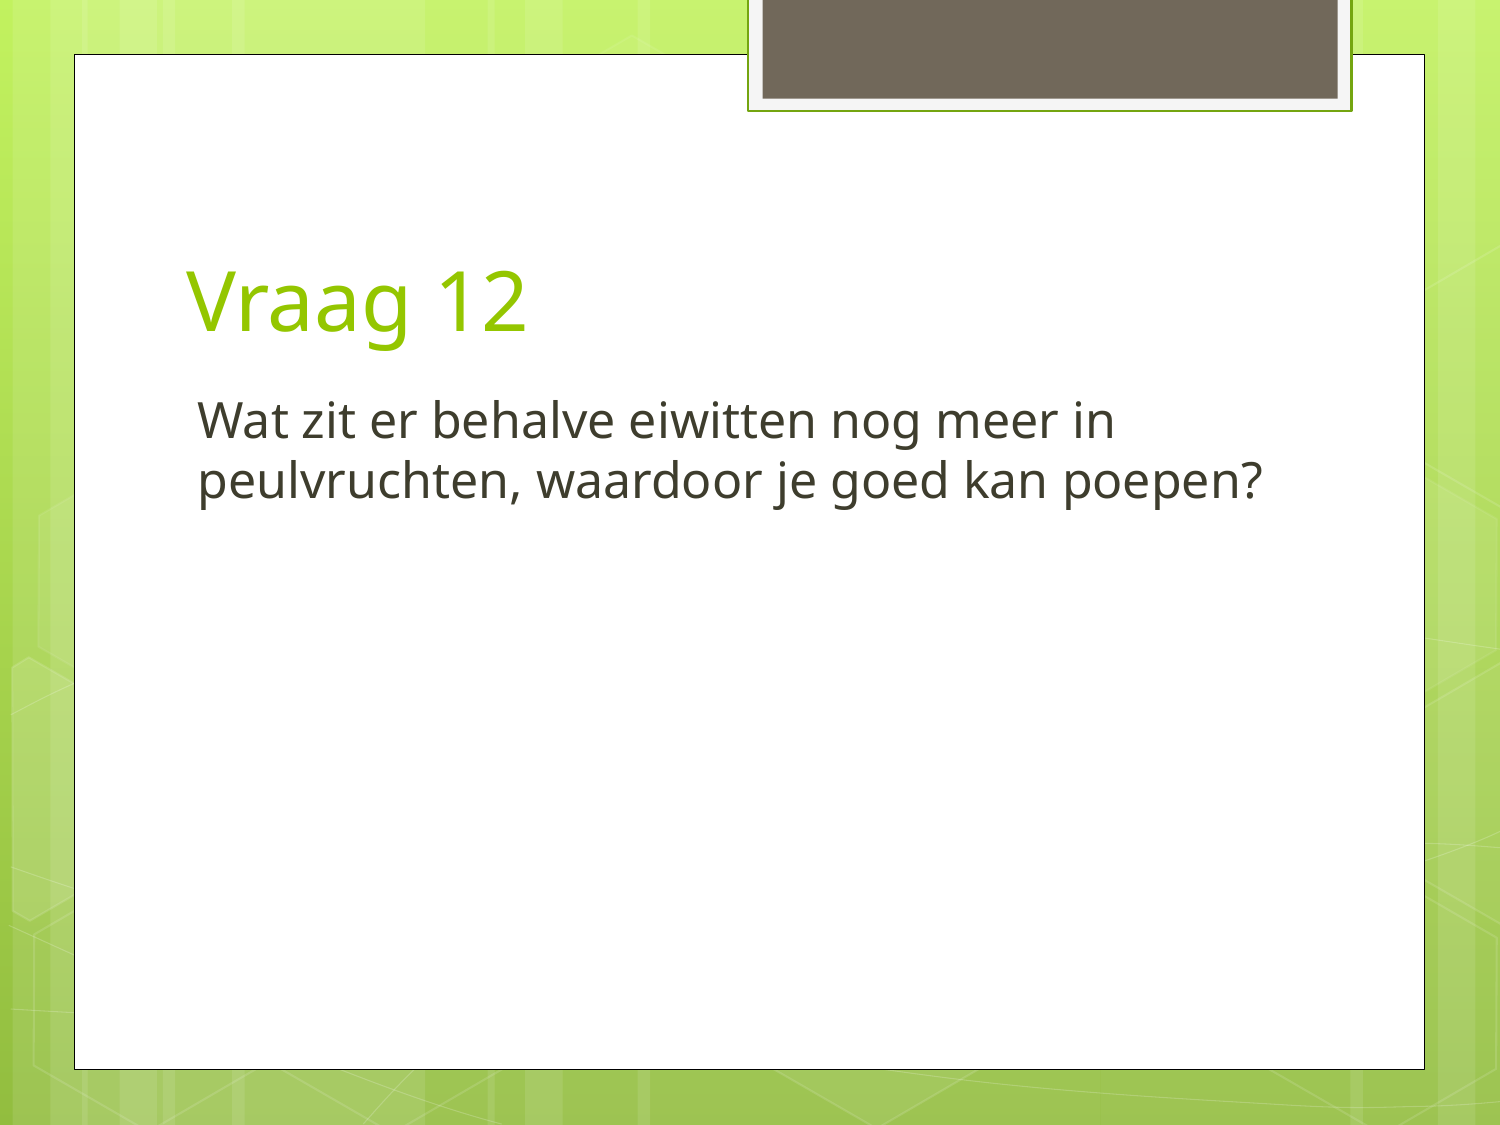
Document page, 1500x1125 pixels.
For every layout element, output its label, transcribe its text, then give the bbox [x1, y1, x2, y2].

list Wat zit er behalve eiwitten nog meer in peulvruchten, waardoor je goed kan poepen? [171, 381, 1283, 957]
title Vraag 12 [171, 168, 1324, 357]
